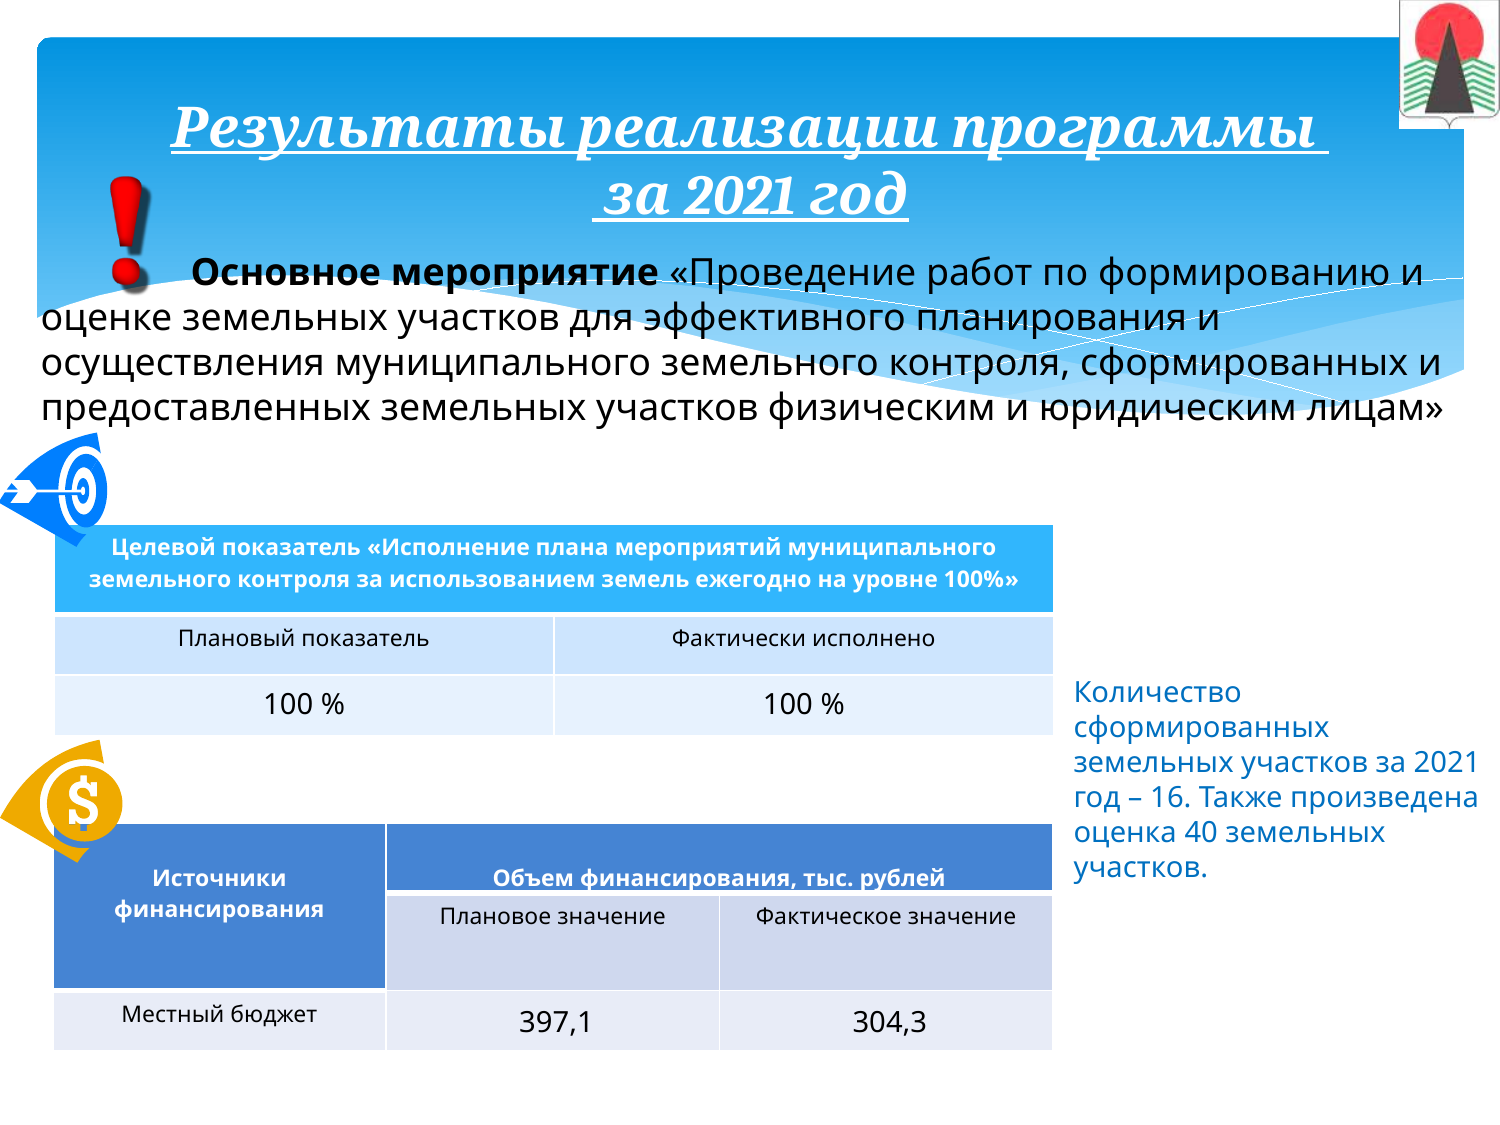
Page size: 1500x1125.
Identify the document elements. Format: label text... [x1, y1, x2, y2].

table_header Целевой показатель «Исполнение плана мероприятий муниципального земельного контроля за использованием земель ежегодно на уровне 100%» [55, 525, 1053, 612]
table_cell Фактически исполнено [555, 617, 1053, 674]
table_cell Плановое значение [387, 896, 719, 990]
table_cell Местный бюджет [54, 993, 385, 1050]
title Результаты реализации программы за 2021 год [75, 55, 1425, 195]
table_cell Плановый показатель [55, 617, 553, 674]
table_header Объем финансирования, тыс. рублей [387, 824, 1052, 890]
table_cell Фактическое значение [720, 896, 1052, 990]
picture [0, 739, 123, 863]
table_header Источники финансирования [54, 824, 385, 988]
table_cell 304,3 [720, 991, 1052, 1050]
picture [1399, 0, 1500, 129]
table_cell 397,1 [387, 991, 719, 1050]
text_box Основное мероприятие «Проведение работ по формированию и оценке земельных участков для эффективного планирования и осуществления муниципального земельного контроля, сформированных и предоставленных земельных участков физическим и юридическим лицам» [25, 195, 1500, 526]
picture [64, 172, 192, 300]
table_cell 100 % [55, 676, 553, 735]
picture [0, 432, 108, 548]
text_box Количество сформированных земельных участков за 2021 год – 16. Также произведена оценка 40 земельных участков. [1058, 666, 1500, 891]
table_cell 100 % [555, 676, 1053, 735]
